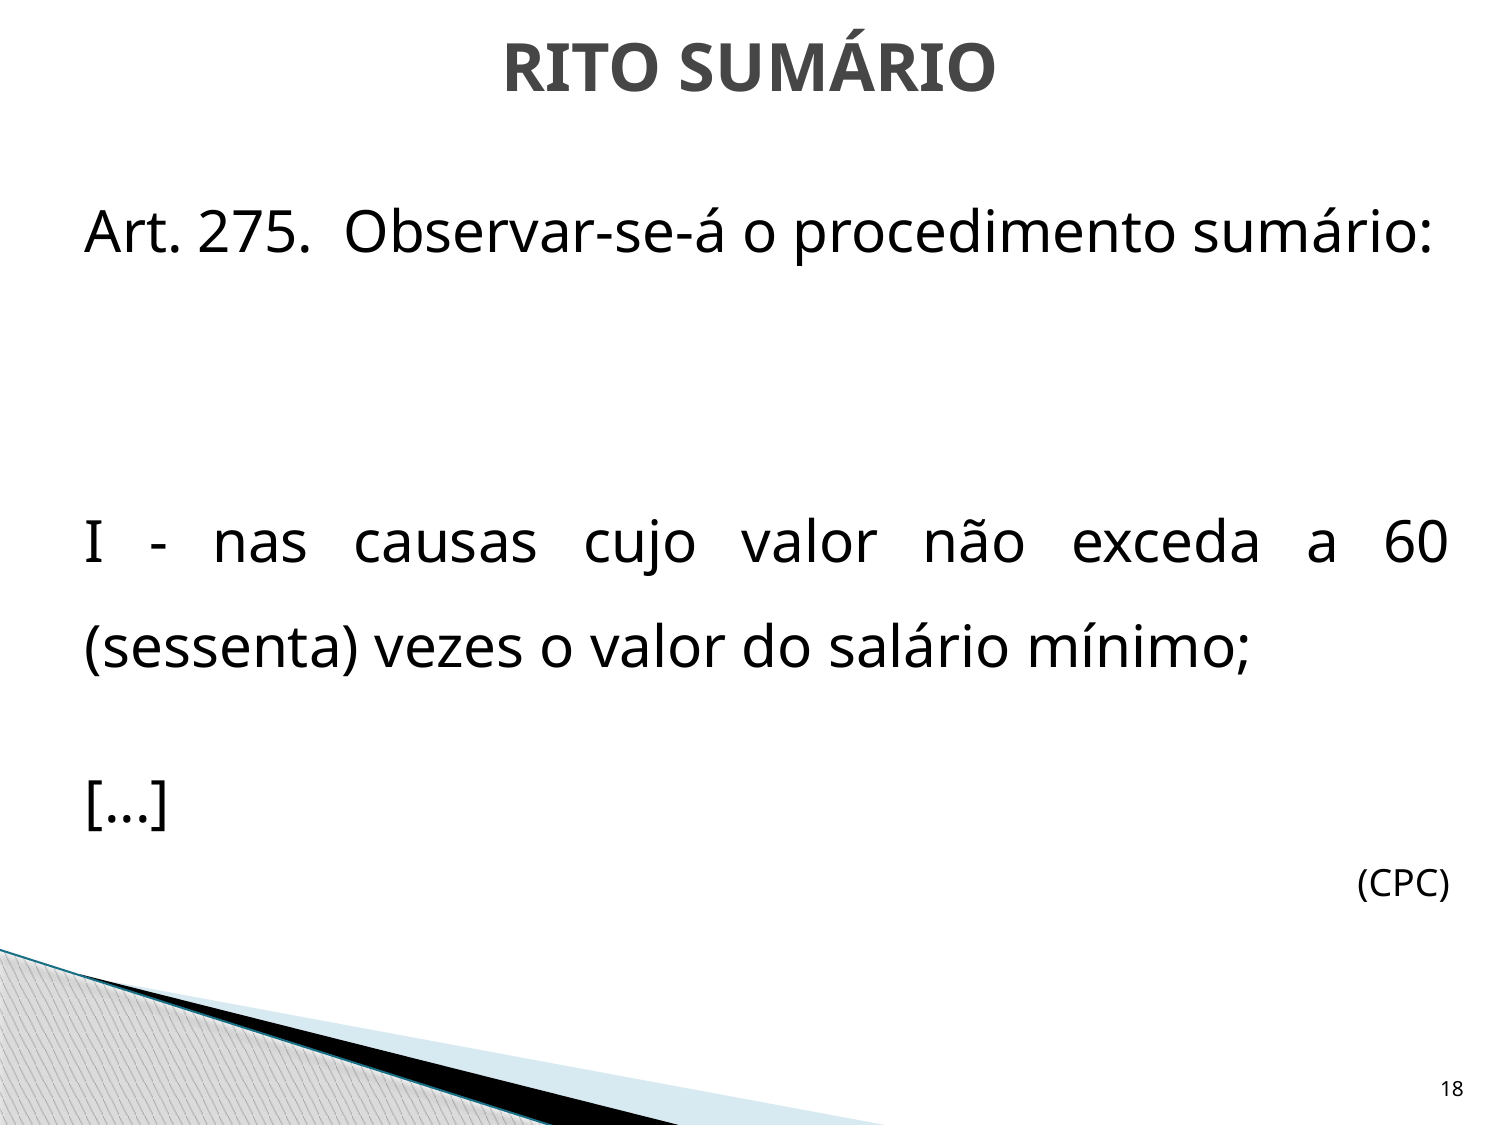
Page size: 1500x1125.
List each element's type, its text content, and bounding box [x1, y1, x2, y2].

text_box Art. 275. Observar-se-á o procedimento sumário: I - nas causas cujo valor não exceda a 60 (sessenta) vezes o valor do salário mínimo; [...] (CPC) [70, 152, 1465, 912]
slide_number 18 [1418, 1051, 1479, 1112]
title RITO SUMÁRIO [0, 0, 1500, 129]
